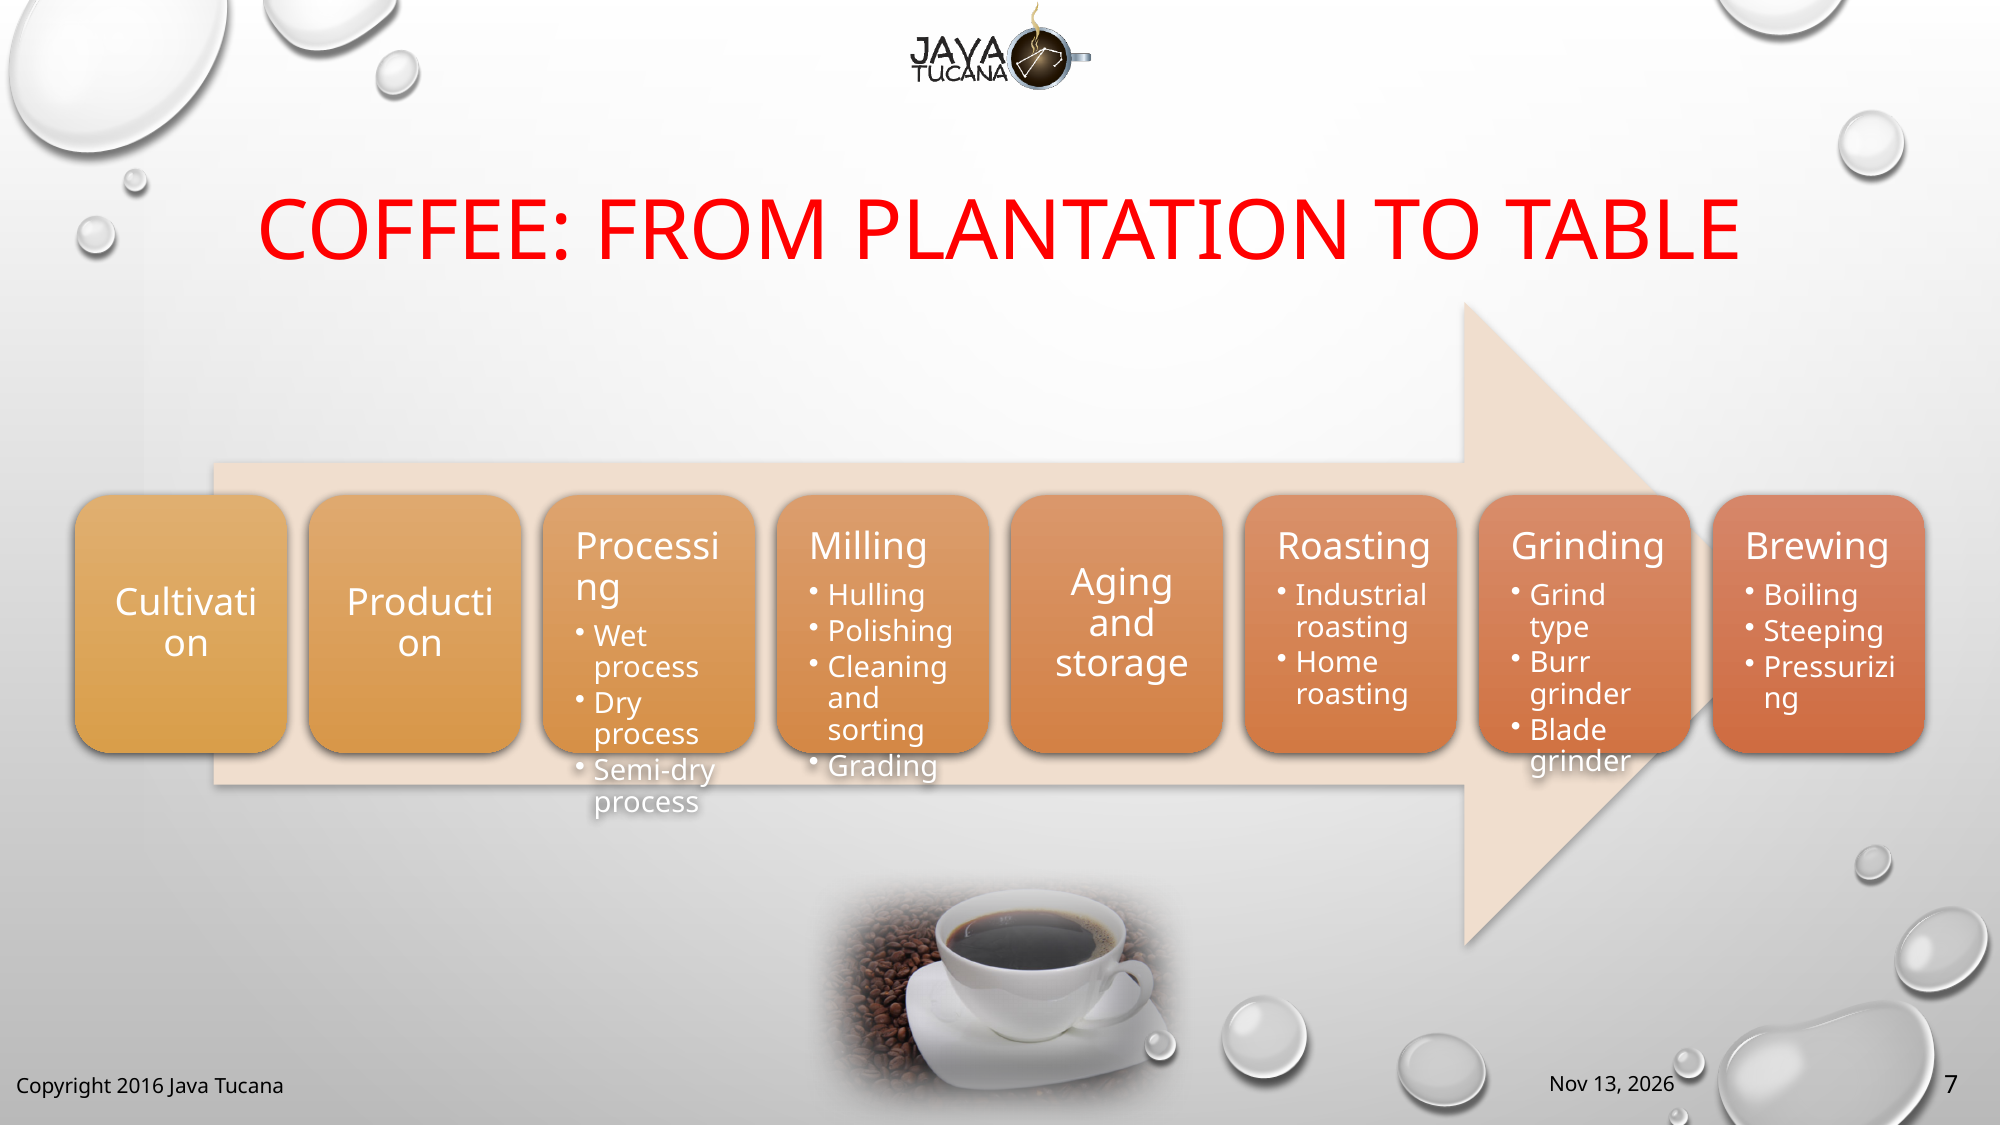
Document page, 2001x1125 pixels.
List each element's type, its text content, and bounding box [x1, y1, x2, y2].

slide_number 7 [1848, 1055, 1974, 1116]
title Coffee: From plantation to table [149, 101, 1851, 301]
picture [0, 0, 2001, 1125]
footer Copyright 2016 Java Tucana [1, 1055, 1096, 1116]
slide_number 26-Mar-16 [1239, 1055, 1690, 1116]
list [74, 301, 1926, 946]
